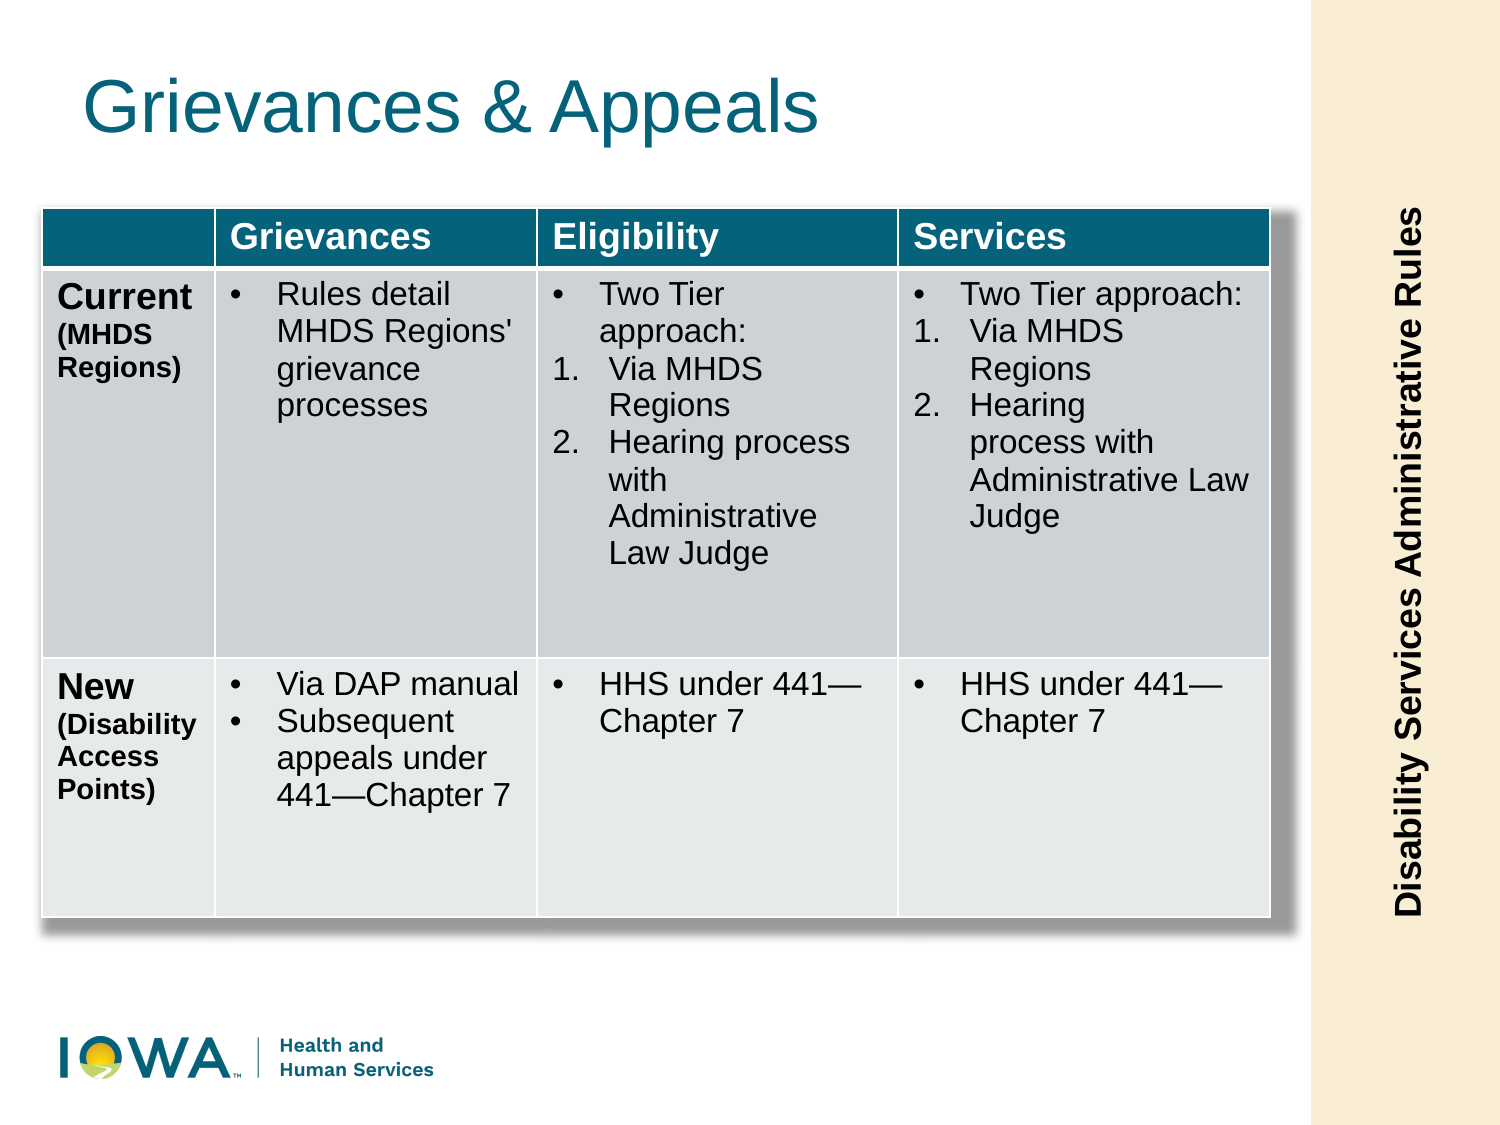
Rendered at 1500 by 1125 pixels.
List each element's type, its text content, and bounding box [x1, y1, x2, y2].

table_cell Two Tier approach: Via MHDS Regions Hearing process with Administrative Law Judge [538, 271, 897, 657]
table_header Eligibility [538, 209, 897, 266]
table_cell Via DAP manual Subsequent appeals under 441—Chapter 7 [216, 659, 536, 916]
picture [60, 1036, 434, 1079]
table_cell New (Disability Access Points) [43, 659, 214, 916]
table_header Grievances [216, 209, 536, 266]
table_cell Two Tier approach: Via MHDS Regions Hearing process with Administrative Law Judge [899, 271, 1269, 657]
text_box Disability Services Administrative Rules [1311, 0, 1500, 1125]
title Grievances & Appeals [67, 59, 1271, 204]
table_cell Rules detail MHDS Regions' grievance processes [216, 271, 536, 657]
table_header Services [899, 209, 1269, 266]
table_cell HHS under 441—Chapter 7 [538, 659, 897, 916]
table_header [43, 209, 214, 266]
table_cell HHS under 441—Chapter 7 [899, 659, 1269, 916]
table_cell Current (MHDS Regions) [43, 271, 214, 657]
